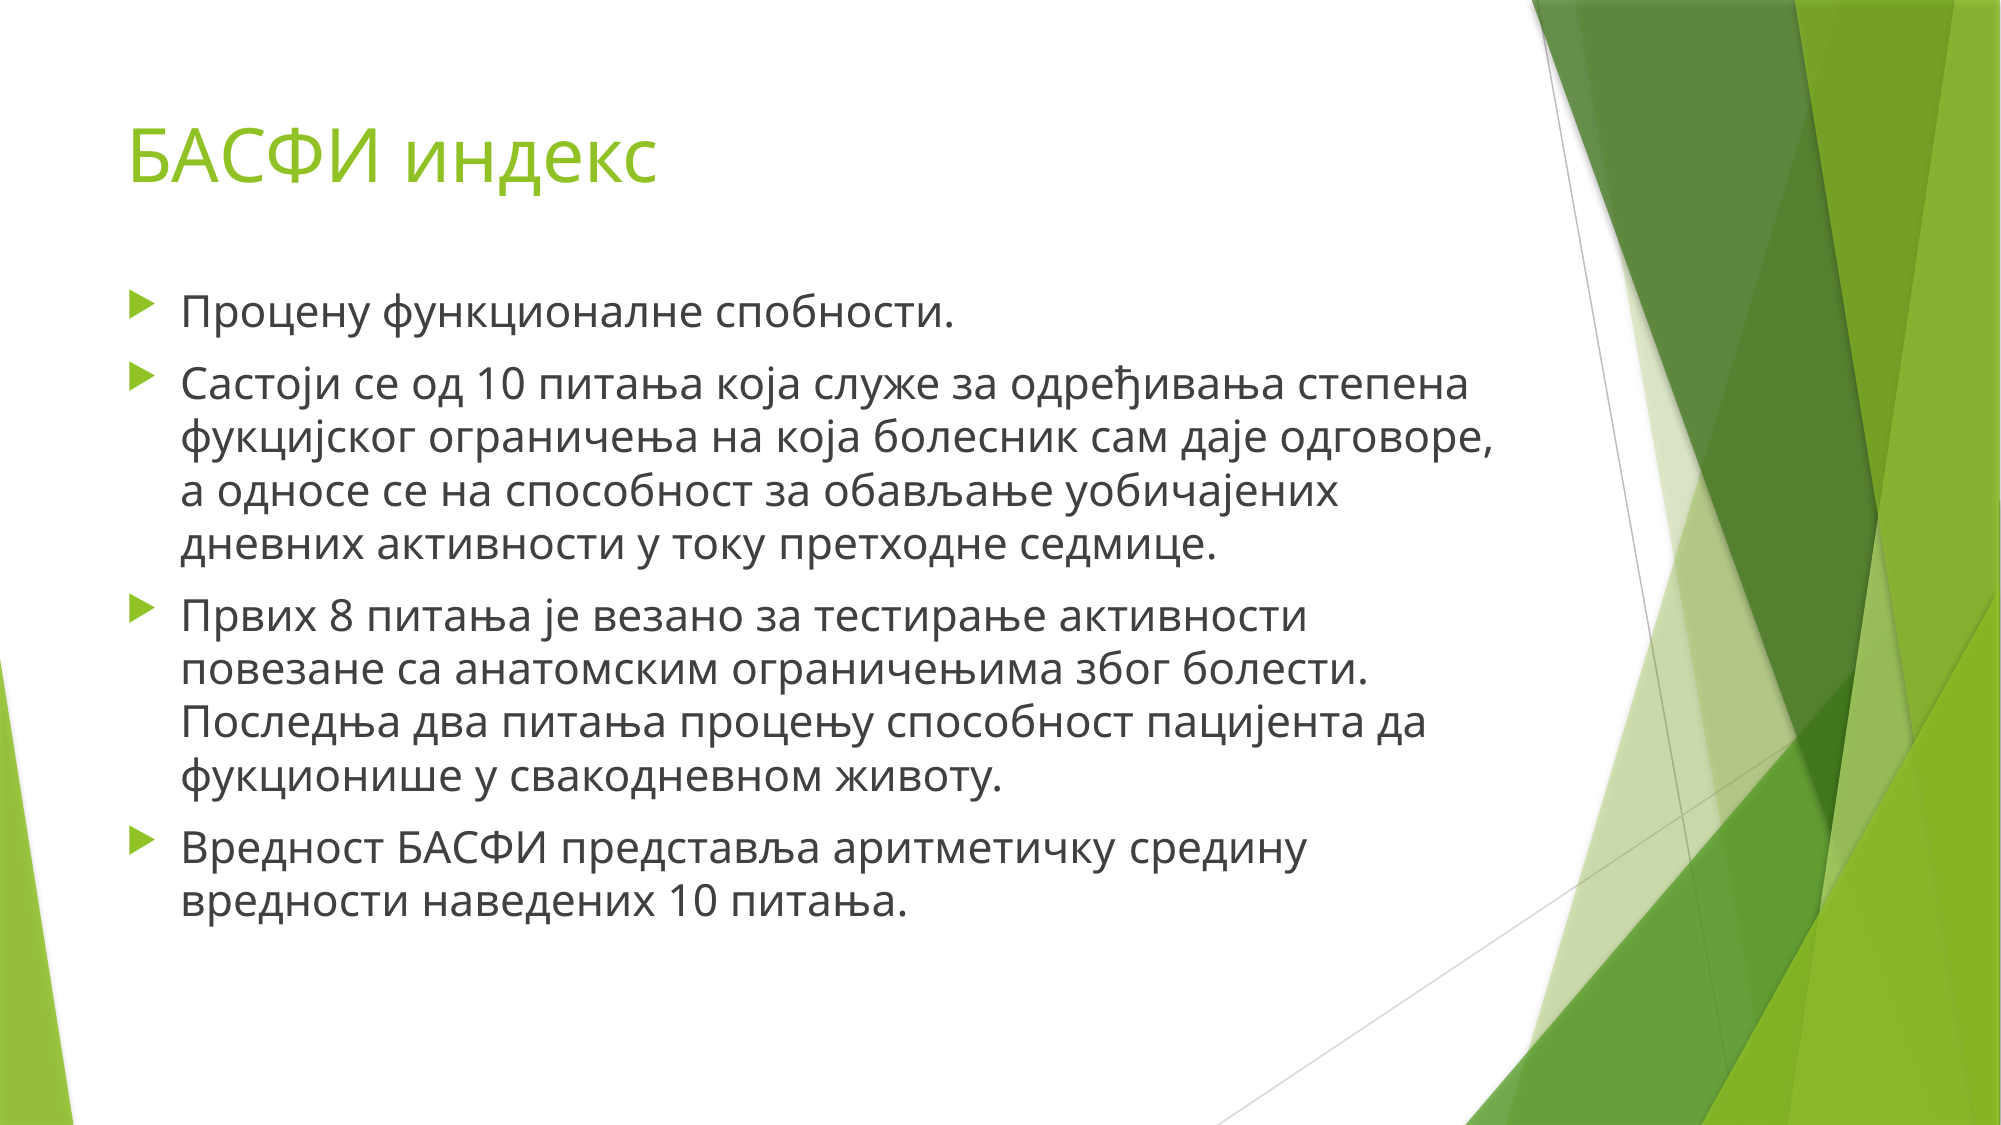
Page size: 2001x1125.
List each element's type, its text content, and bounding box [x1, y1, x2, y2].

title БАСФИ индекс [111, 99, 1522, 216]
list Процену функционалне спобности. Састоји се од 10 питања која служе за одређивања степена фукцијског ограничења на која болесник сам даје одговоре, а односе се на способност за обављање уобичајених дневних активности у току претходне седмице. Првих 8 питања је везано за тестирање активности повезане са анатомским ограничењима због болести. Последња два питања процењу способност пацијента да фукционише у свакодневном животу. Вредност БАСФИ представља аритметичку средину вредности наведених 10 питања. [111, 216, 1522, 991]
